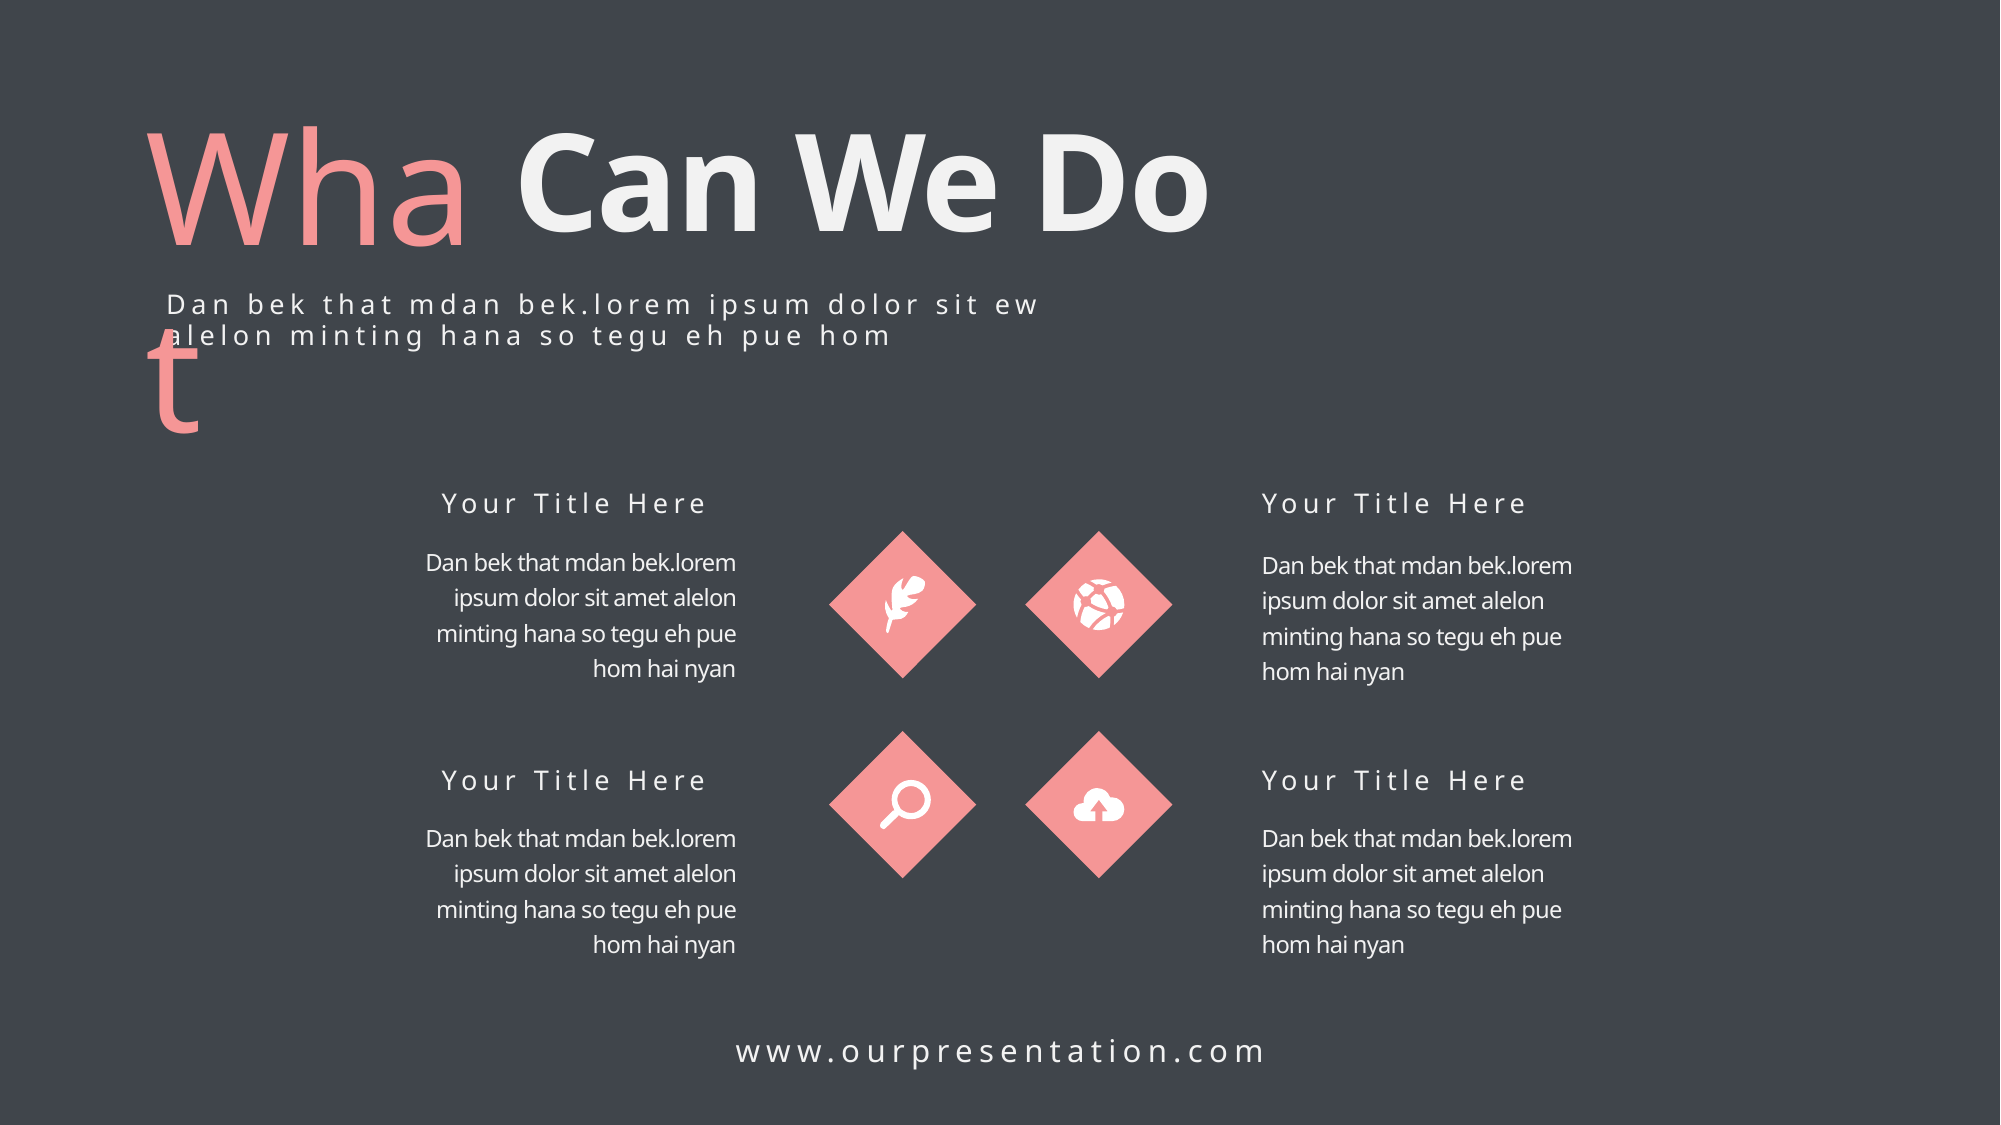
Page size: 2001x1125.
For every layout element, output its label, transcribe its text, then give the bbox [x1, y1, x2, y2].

text_box [1073, 788, 1125, 822]
text_box Can We Do [510, 92, 1461, 263]
text_box [1090, 593, 1109, 610]
text_box [885, 575, 926, 634]
text_box [1092, 615, 1111, 631]
text_box [879, 779, 931, 830]
text_box Dan bek that mdan bek.lorem ipsum dolor sit amet alelon minting hana so tegu eh pue hom hai nyan [1246, 536, 1613, 693]
text_box [1073, 593, 1082, 618]
text_box Your Title Here [369, 759, 734, 801]
text_box [829, 531, 977, 679]
text_box Your Title Here [1257, 482, 1623, 524]
text_box Dan bek that mdan bek.lorem ipsum dolor sit amet alelon minting hana so tegu eh pue hom hai nyan [385, 533, 752, 690]
text_box [1113, 612, 1124, 626]
text_box [1080, 606, 1106, 629]
text_box [1103, 585, 1125, 610]
text_box What [141, 84, 510, 469]
text_box Dan bek that mdan bek.lorem ipsum dolor sit amet alelon minting hana so tegu eh pue hom hai nyan [1246, 809, 1613, 966]
text_box Your Title Here [1257, 759, 1623, 801]
text_box www.ourpresentation.com [714, 1027, 1286, 1073]
text_box [1089, 579, 1112, 586]
text_box Dan bek that mdan bek.lorem ipsum dolor sit ew alelon minting hana so tegu eh pue hom [510, 284, 1143, 356]
text_box [1025, 730, 1173, 879]
text_box Dan bek that mdan bek.lorem ipsum dolor sit amet alelon minting hana so tegu eh pue hom hai nyan [385, 809, 752, 966]
text_box Your Title Here [369, 482, 734, 524]
text_box [829, 730, 977, 879]
text_box [1078, 583, 1094, 597]
text_box [1025, 531, 1173, 679]
